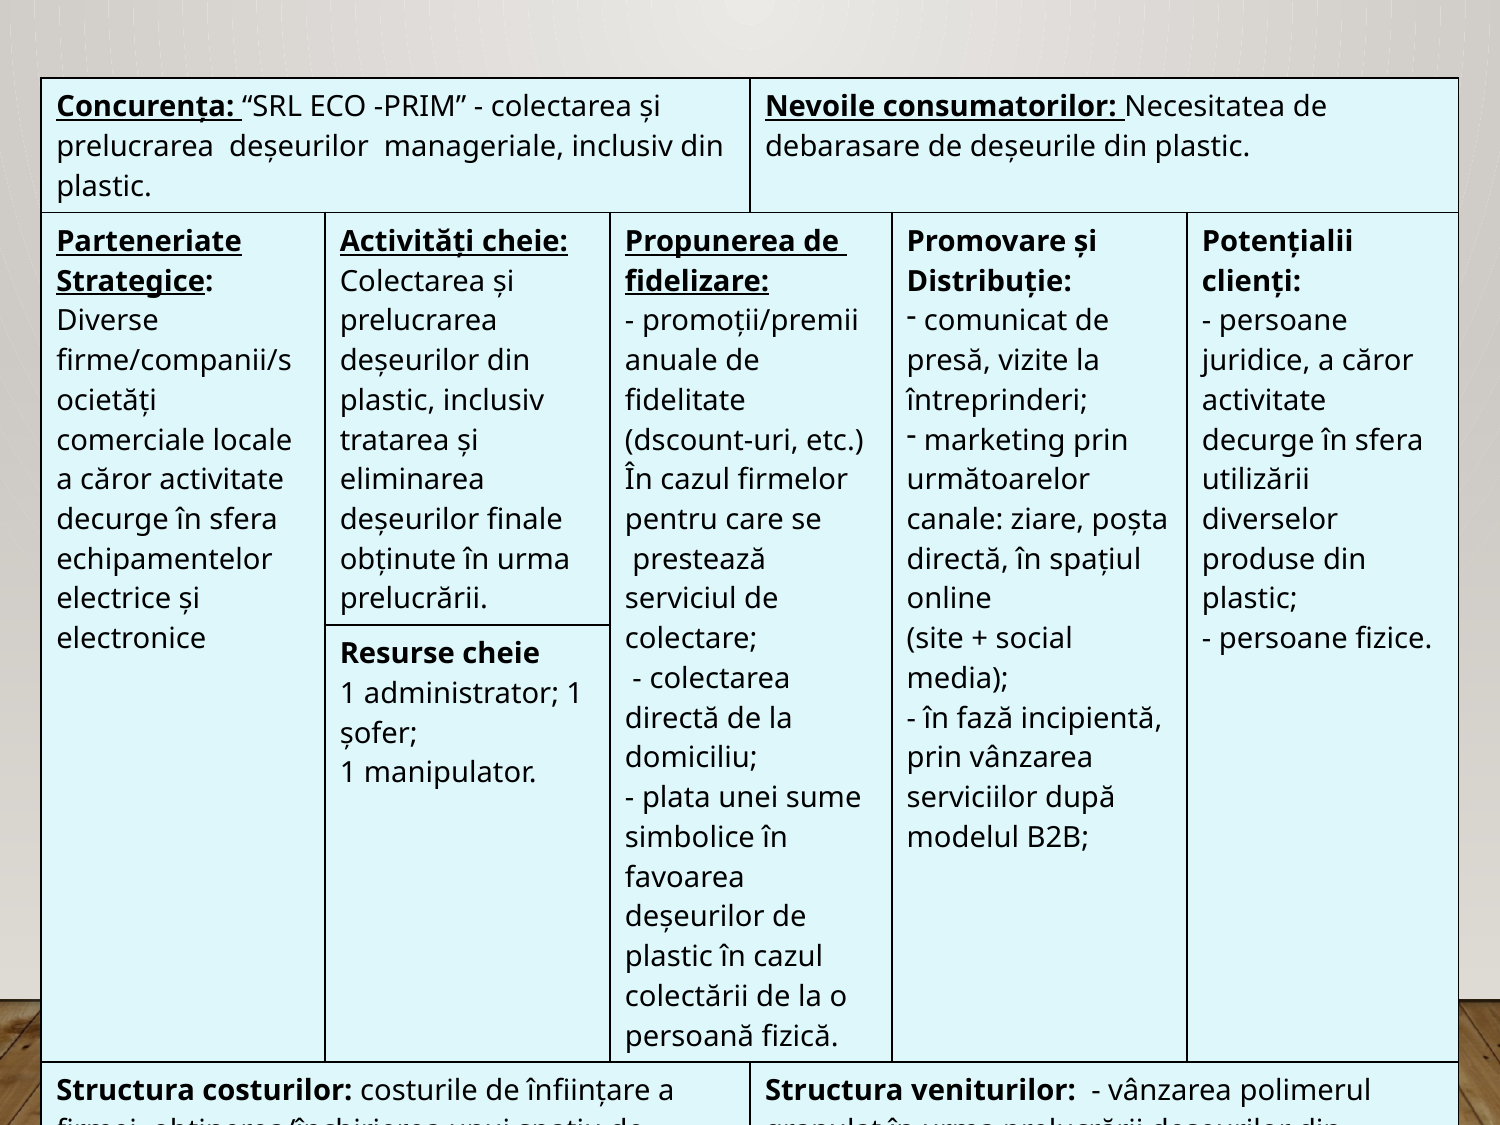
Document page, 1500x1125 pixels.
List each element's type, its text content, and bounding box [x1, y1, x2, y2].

table_header Nevoile consumatorilor: Necesitatea de debarasare de deșeurile din plastic. [751, 79, 1458, 212]
table_cell Potențialii clienți: - persoane juridice, a căror activitate decurge în sfera utilizării diverselor produse din plastic; - persoane fizice. [1188, 213, 1458, 1061]
table_cell Promovare și Distribuție: comunicat de presă, vizite la întreprinderi; marketing prin următoarelor canale: ziare, poșta directă, în spațiul online (site + social media); - în fază incipientă, prin vânzarea serviciilor după modelul B2B; [893, 213, 1186, 1061]
table_cell Activități cheie: Colectarea și prelucrarea deșeurilor din plastic, inclusiv tratarea și eliminarea deșeurilor finale obținute în urma prelucrării. [326, 213, 609, 624]
picture [0, 999, 40, 1125]
table_cell Parteneriate Strategice: Diverse firme/companii/societăți comerciale locale a căror activitate decurge în sfera echipamentelor electrice și electronice [42, 213, 324, 1061]
table_cell Structura costurilor: costurile de înființare a firmei, obținerea/închirierea unui spațiu de desfășurare a activităților (sediul firmei), salariile angajaților, materiale necesare prelucrării deșeurilor, marketing. [42, 1063, 749, 1125]
table_cell Resurse cheie 1 administrator; 1 șofer; 1 manipulator. [326, 626, 609, 1061]
table_header Concurența: “SRL ECO -PRIM” - colectarea și prelucrarea deșeurilor manageriale, inclusiv din plastic. [42, 79, 749, 212]
table_cell Structura veniturilor: - vânzarea polimerul granulat în urma prelucrării deșeurilor din plastic; - venituri obținute în urma prestării serviciilor de colectare a deșeurilor. [751, 1063, 1458, 1125]
picture [1459, 999, 1500, 1125]
table_cell Propunerea de fidelizare: - promoții/premii anuale de fidelitate (dscount-uri, etc.) În cazul firmelor pentru care se prestează serviciul de colectare; - colectarea directă de la domiciliu; - plata unei sume simbolice în favoarea deșeurilor de plastic în cazul colectării de la o persoană fizică. [611, 213, 891, 1061]
